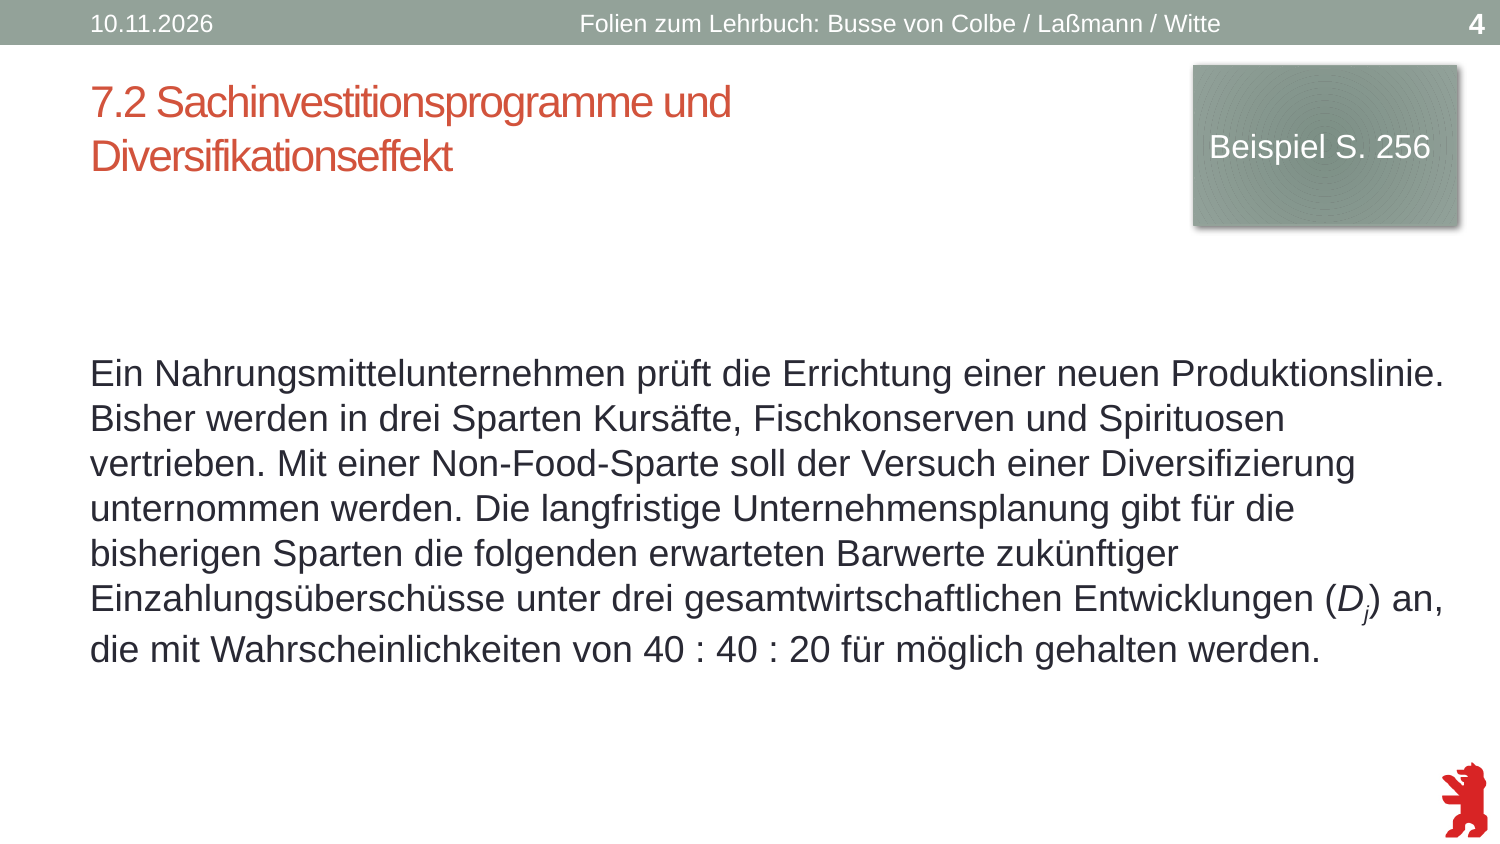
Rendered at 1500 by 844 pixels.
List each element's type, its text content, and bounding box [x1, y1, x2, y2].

slide_number 4 [1325, 2, 1500, 43]
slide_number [75, 2, 550, 43]
picture [1434, 760, 1500, 844]
text_box Ein Nahrungsmittelunternehmen prüft die Errichtung einer neuen Produktionslinie. Bisher werden in drei Sparten Kursäfte, Fischkonserven und Spirituosen vertrieben. Mit einer Non-Food-Sparte soll der Versuch einer Diversifizierung unternommen werden. Die langfristige Unternehmensplanung gibt für die bisherigen Sparten die folgenden erwarteten Barwerte zukünftiger Einzahlungsüberschüsse unter drei gesamtwirtschaftlichen Entwicklungen (Dj) an, die mit Wahrscheinlichkeiten von 40 : 40 : 20 für möglich gehalten werden. [74, 341, 1478, 723]
text_box Beispiel S. 256 [1193, 65, 1457, 226]
footer Folien zum Lehrbuch: Busse von Colbe / Laßmann / Witte [562, 2, 1238, 43]
title 7.2 Sachinvestitionsprogramme und Diversifikationseffekt [75, 65, 1192, 188]
